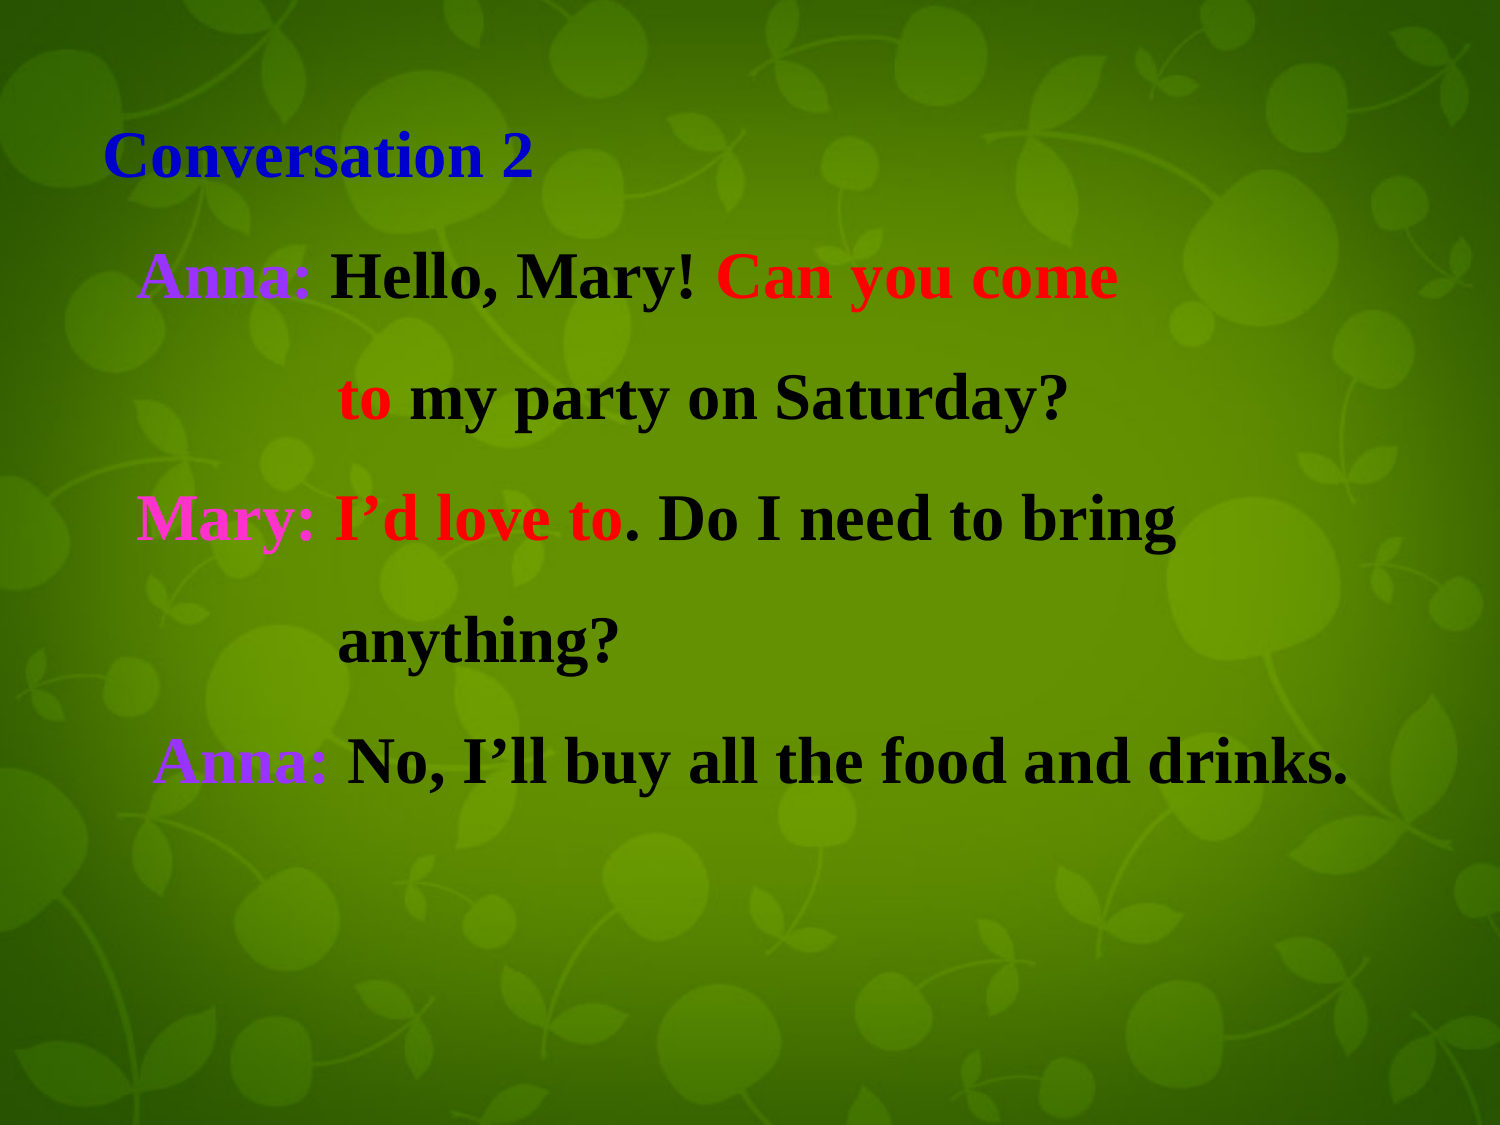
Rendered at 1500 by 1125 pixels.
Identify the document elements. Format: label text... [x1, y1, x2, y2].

picture [0, 0, 1500, 1125]
list Conversation 2 Anna: Hello, Mary! Can you come to my party on Saturday? Mary: I’d love to. Do I need to bring anything? Anna: No, I’ll buy all the food and drinks. [87, 75, 1425, 753]
